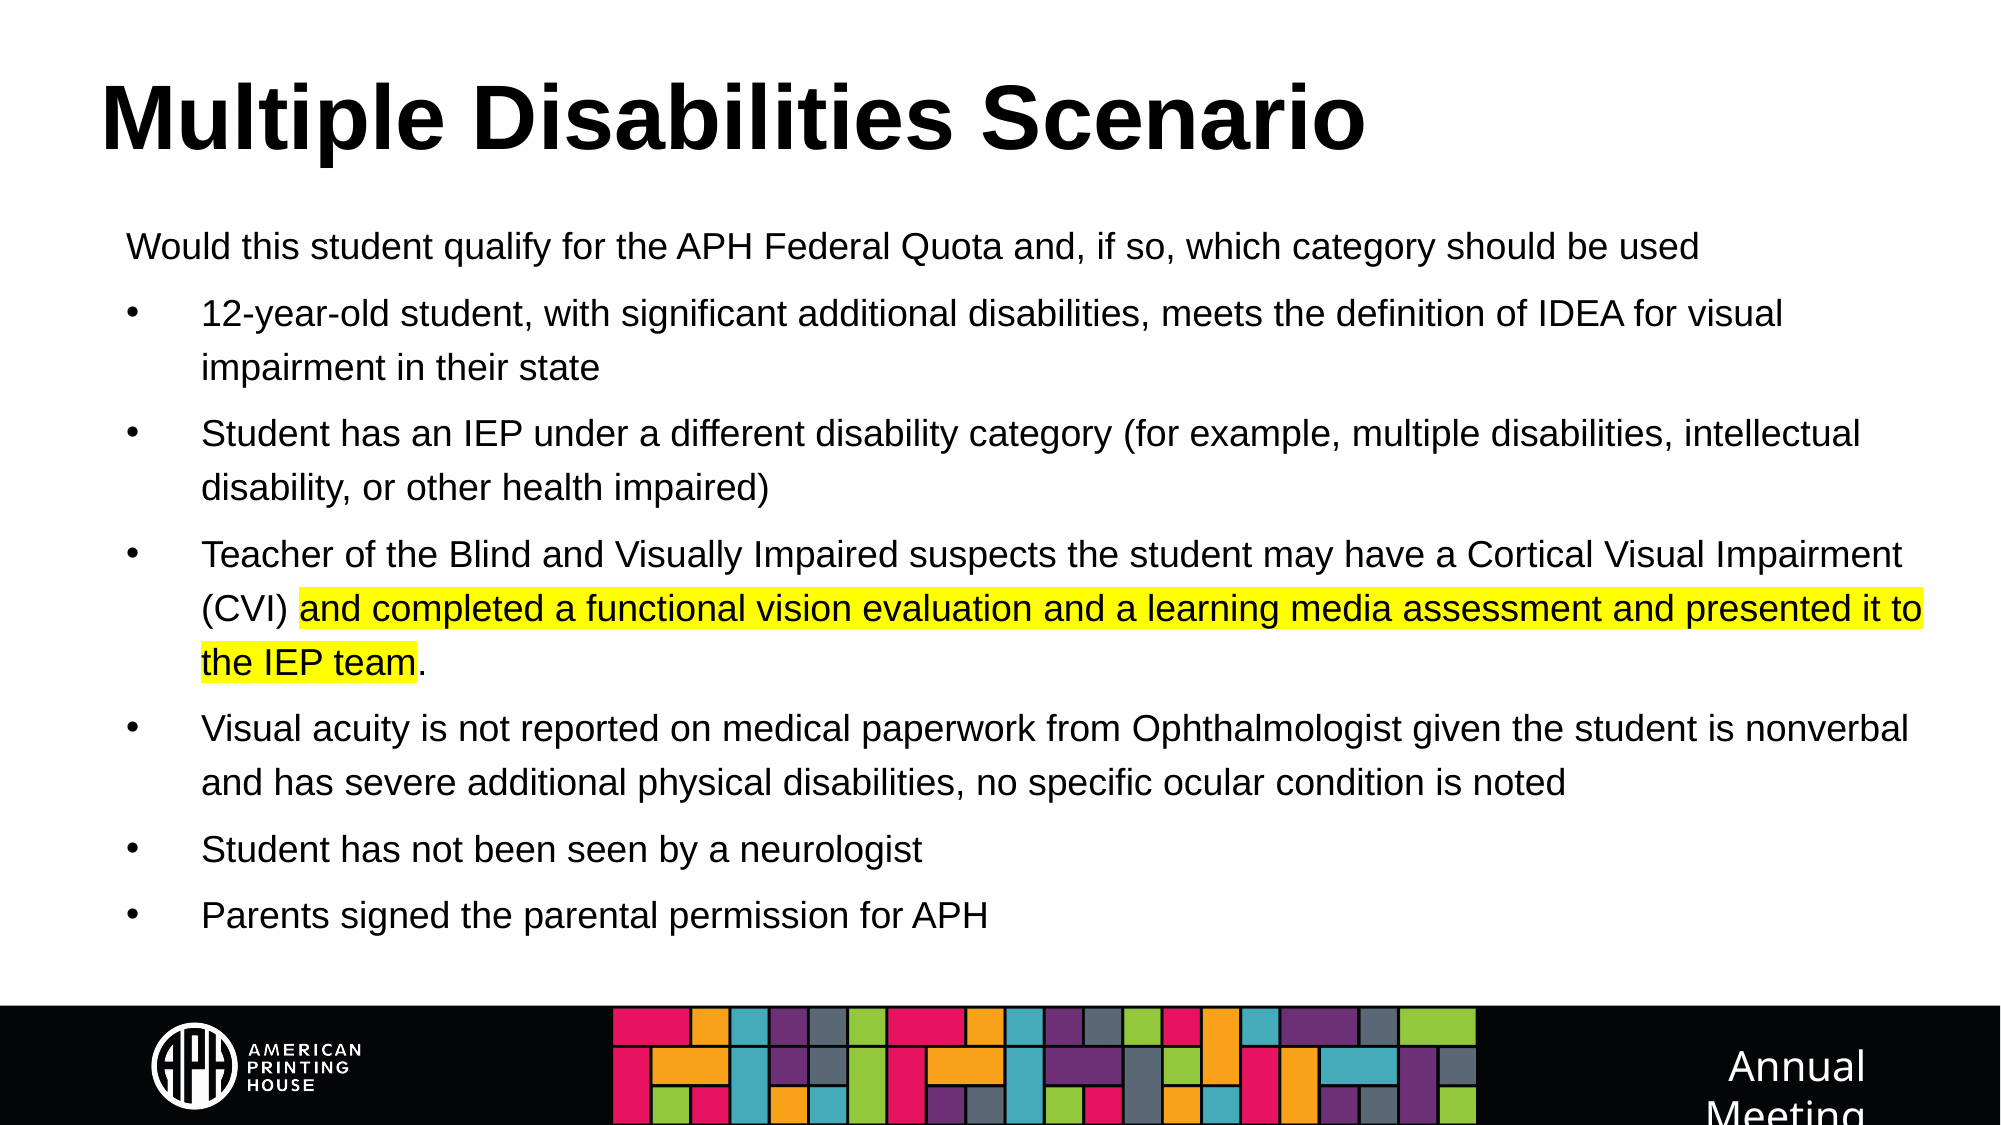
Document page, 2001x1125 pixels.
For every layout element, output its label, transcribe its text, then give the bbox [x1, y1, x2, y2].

picture [1771, 1111, 1783, 1118]
title Multiple Disabilities Scenario [85, 34, 1863, 206]
picture [1748, 1111, 1760, 1118]
picture [1846, 1111, 1858, 1125]
list Would this student qualify for the APH Federal Quota and, if so, which category should be used 12-year-old student, with significant additional disabilities, meets the definition of IDEA for visual impairment in their state Student has an IEP under a different disability category (for example, multiple disabilities, intellectual disability, or other health impaired) Teacher of the Blind and Visually Impaired suspects the student may have a Cortical Visual Impairment (CVI) and completed a functional vision evaluation and a learning media assessment and presented it to the IEP team. Visual acuity is not reported on medical paperwork from Ophthalmologist given the student is nonverbal and has severe additional physical disabilities, no specific ocular condition is noted Student has not been seen by a neurologist Parents signed the parental permission for APH [111, 205, 1962, 985]
picture [1711, 1105, 1719, 1125]
picture [0, 0, 2001, 1125]
picture [1727, 1107, 1734, 1125]
picture [1821, 1111, 1833, 1125]
